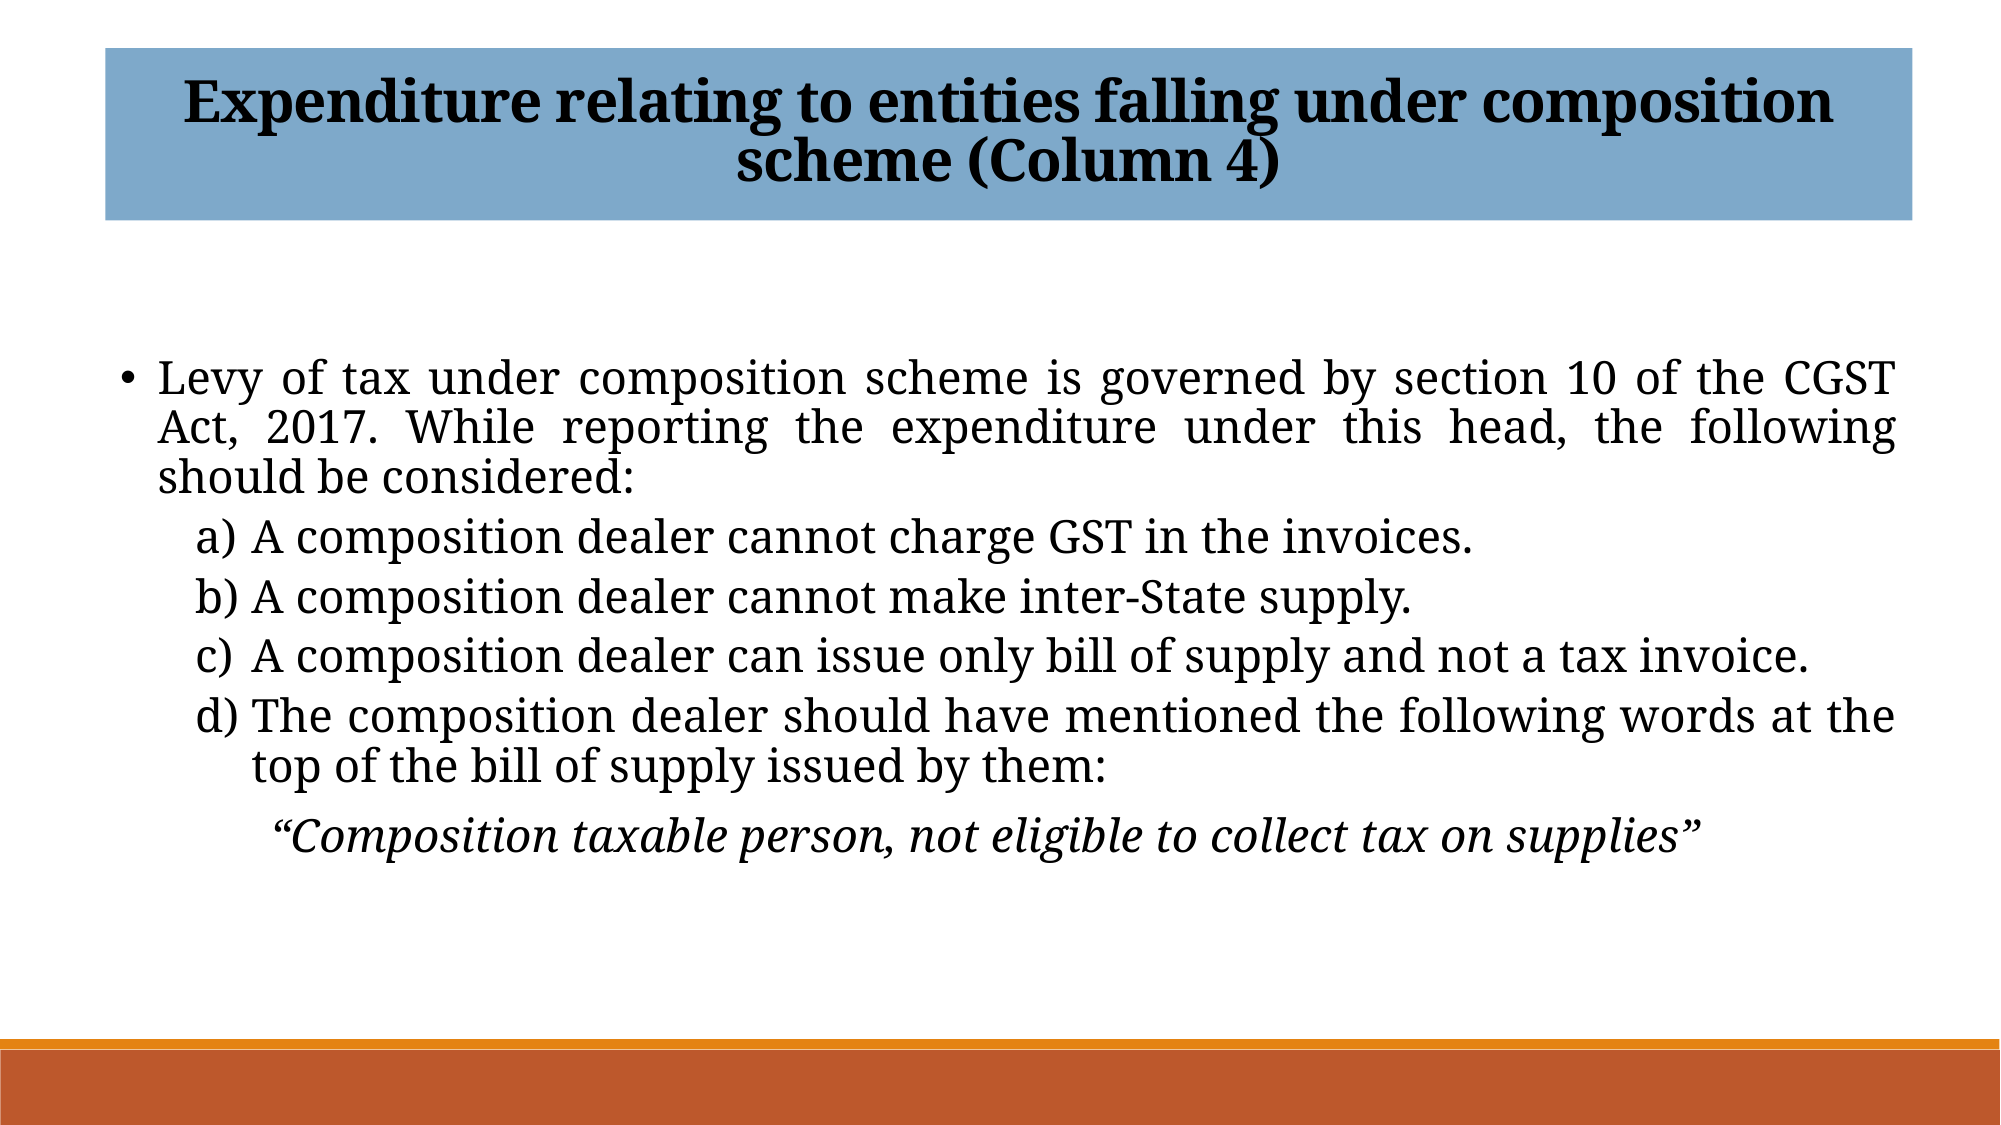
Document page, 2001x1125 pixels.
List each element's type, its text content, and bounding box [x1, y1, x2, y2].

text_box Levy of tax under composition scheme is governed by section 10 of the CGST Act, 2017. While reporting the expenditure under this head, the following should be considered: A composition dealer cannot charge GST in the invoices. A composition dealer cannot make inter-State supply. A composition dealer can issue only bill of supply and not a tax invoice. The composition dealer should have mentioned the following words at the top of the bill of supply issued by them: “Composition taxable person, not eligible to collect tax on supplies” [105, 271, 1913, 959]
text_box Expenditure relating to entities falling under composition scheme (Column 4) [105, 48, 1913, 221]
